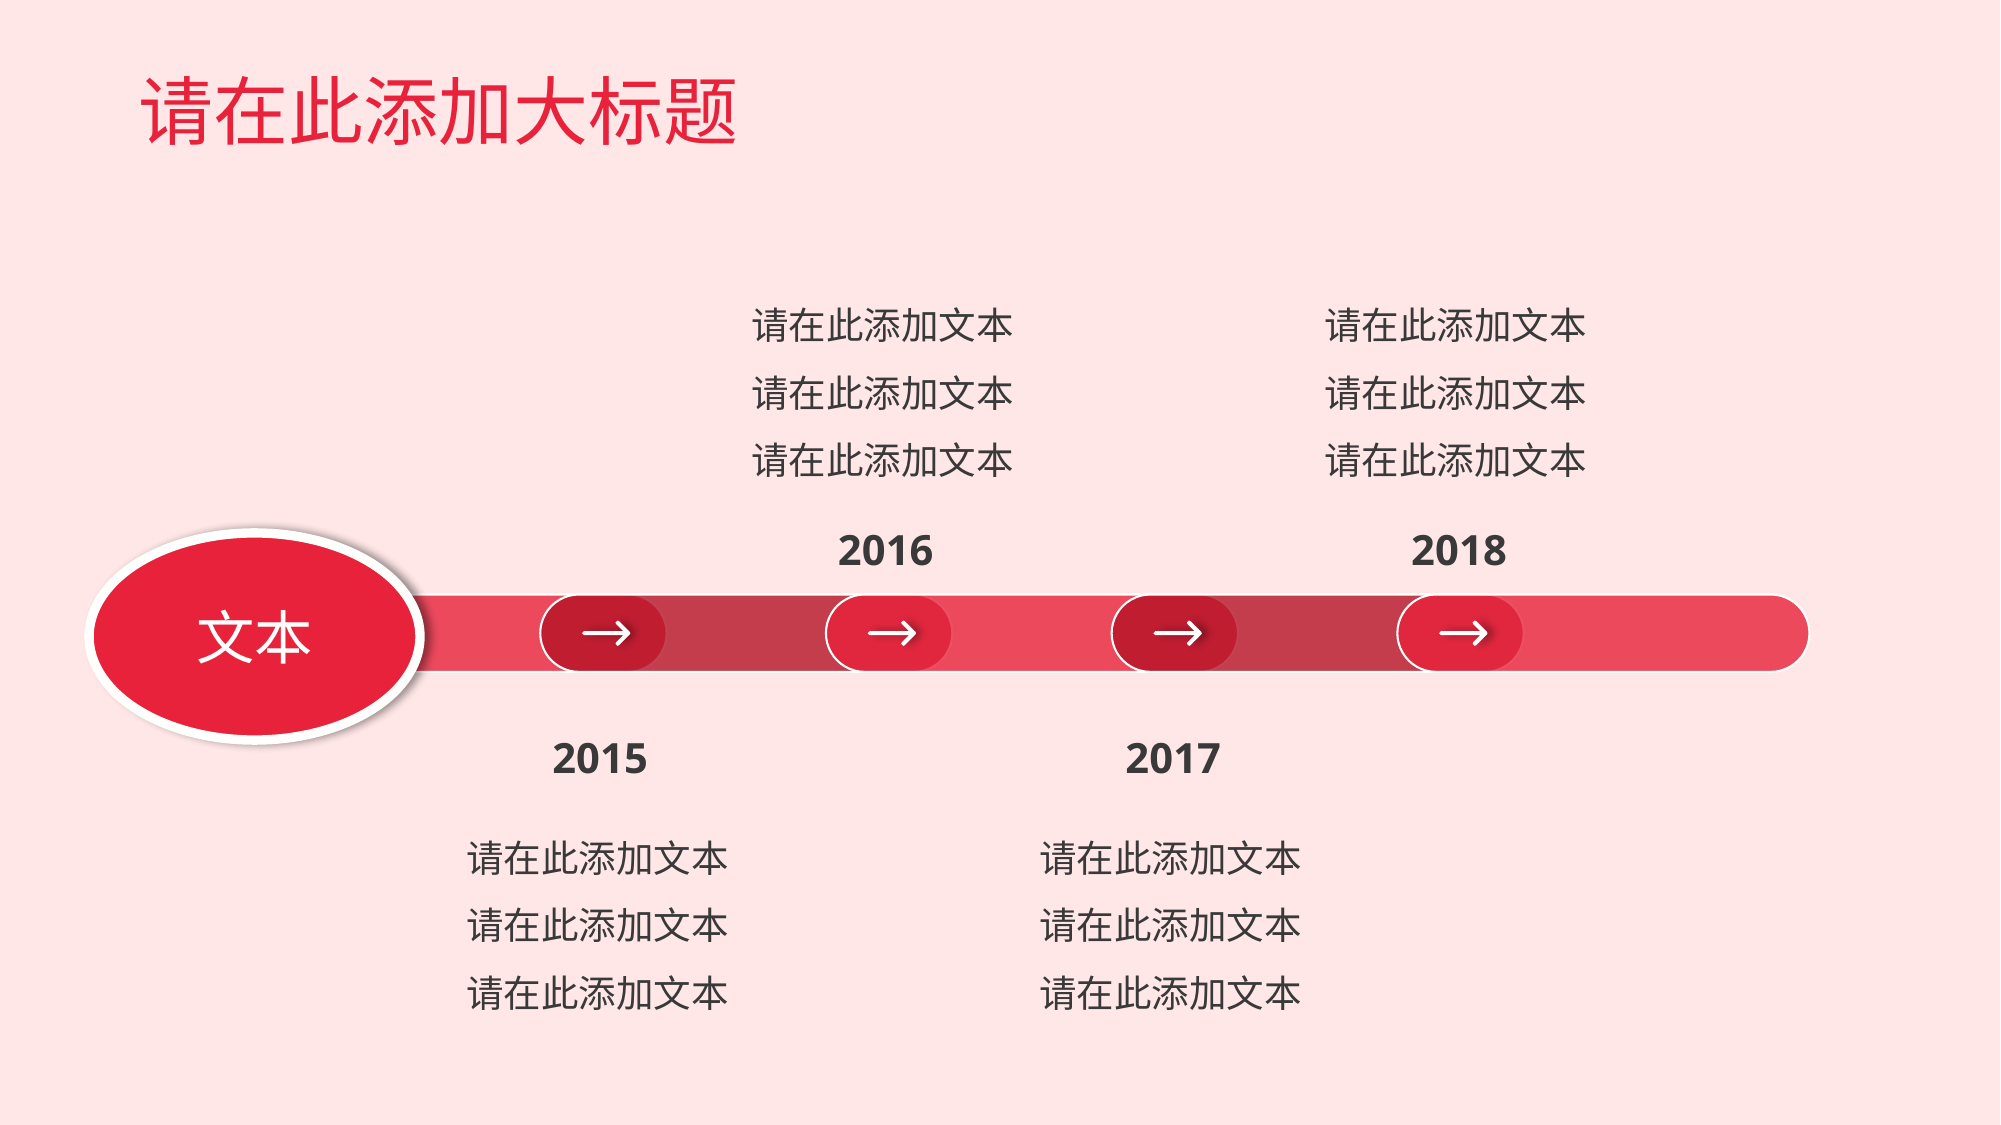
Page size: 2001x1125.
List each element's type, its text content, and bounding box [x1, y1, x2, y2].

text_box [419, 593, 572, 673]
text_box [1154, 621, 1201, 645]
text_box [539, 593, 858, 673]
text_box [824, 593, 1144, 673]
text_box 请在此添加文本请在此添加文本请在此添加文本 [736, 272, 1046, 490]
text_box 2018 [1396, 491, 1535, 582]
text_box 请在此添加文本请在此添加文本请在此添加文本 [1309, 272, 1620, 490]
text_box [1440, 621, 1487, 645]
text_box 2015 [537, 699, 676, 789]
text_box 2016 [823, 491, 961, 582]
text_box [1110, 593, 1429, 673]
text_box 文本 [88, 531, 422, 742]
text_box [1396, 593, 1811, 673]
text_box 请在此添加文本请在此添加文本请在此添加文本 [451, 804, 762, 1023]
text_box [583, 621, 630, 645]
text_box 2017 [1110, 699, 1249, 789]
title 请在此添加大标题 [123, 45, 1552, 185]
text_box [869, 621, 915, 645]
text_box 请在此添加文本请在此添加文本请在此添加文本 [1024, 804, 1335, 1023]
